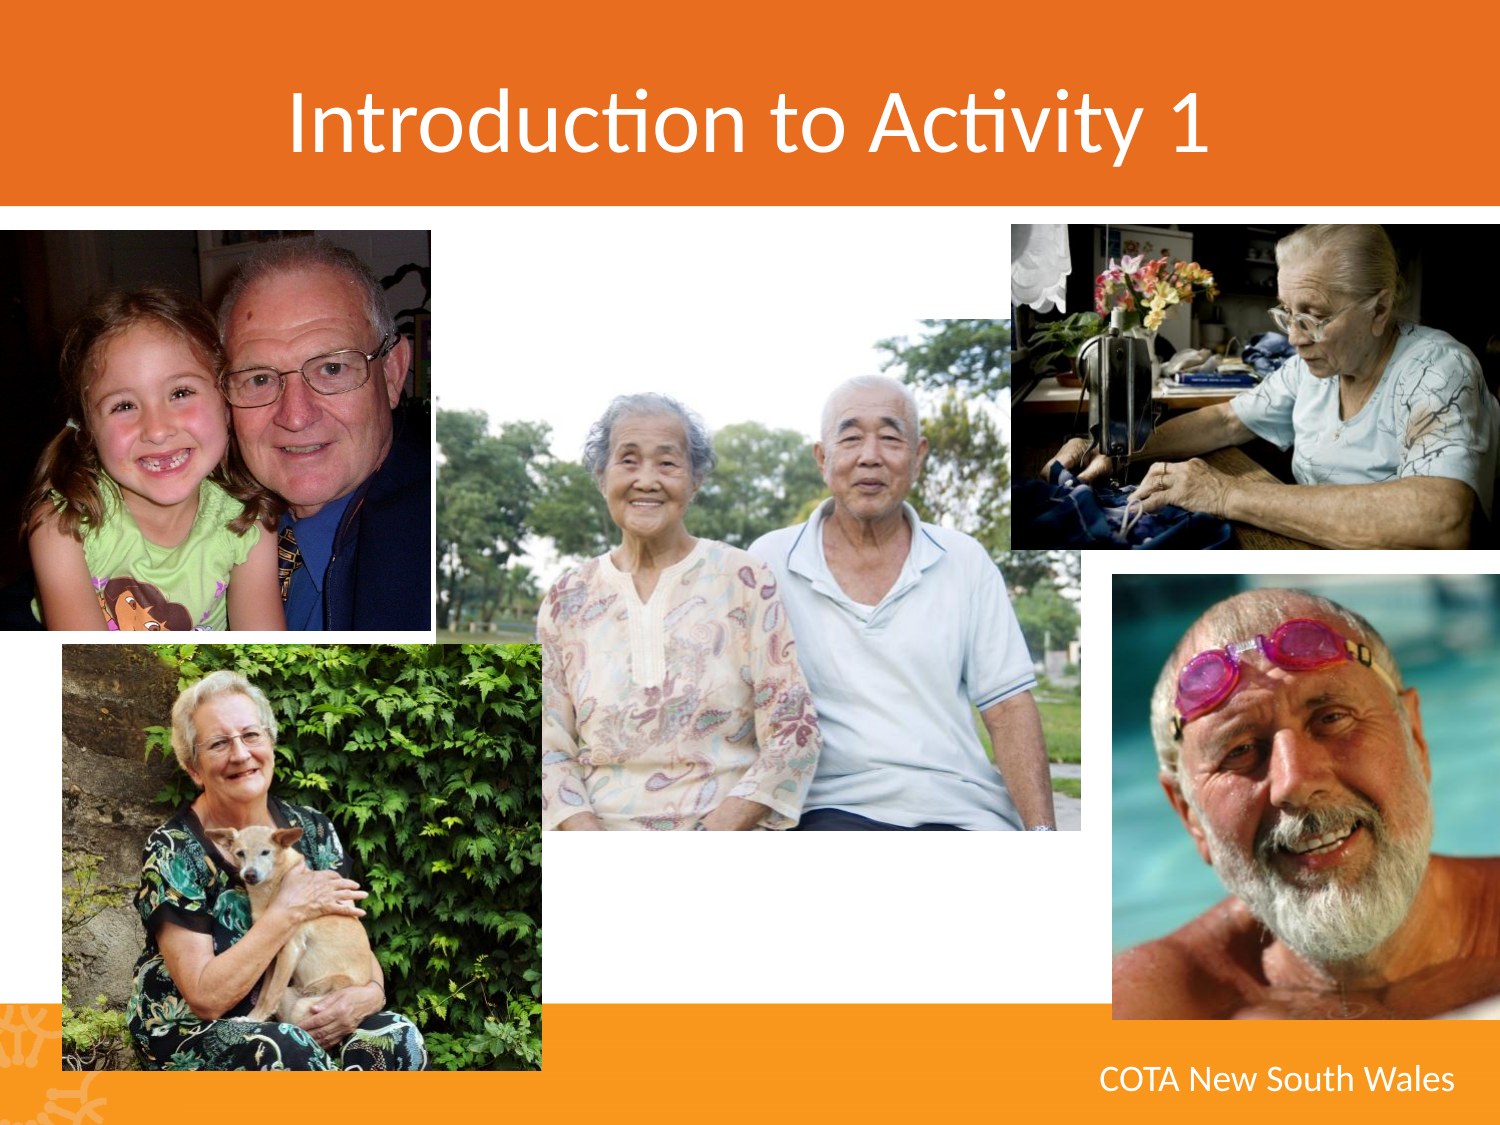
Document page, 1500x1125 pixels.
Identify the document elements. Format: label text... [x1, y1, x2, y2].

picture [0, 224, 1500, 1125]
title Introduction to Activity 1 [0, 0, 1500, 233]
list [0, 230, 431, 632]
